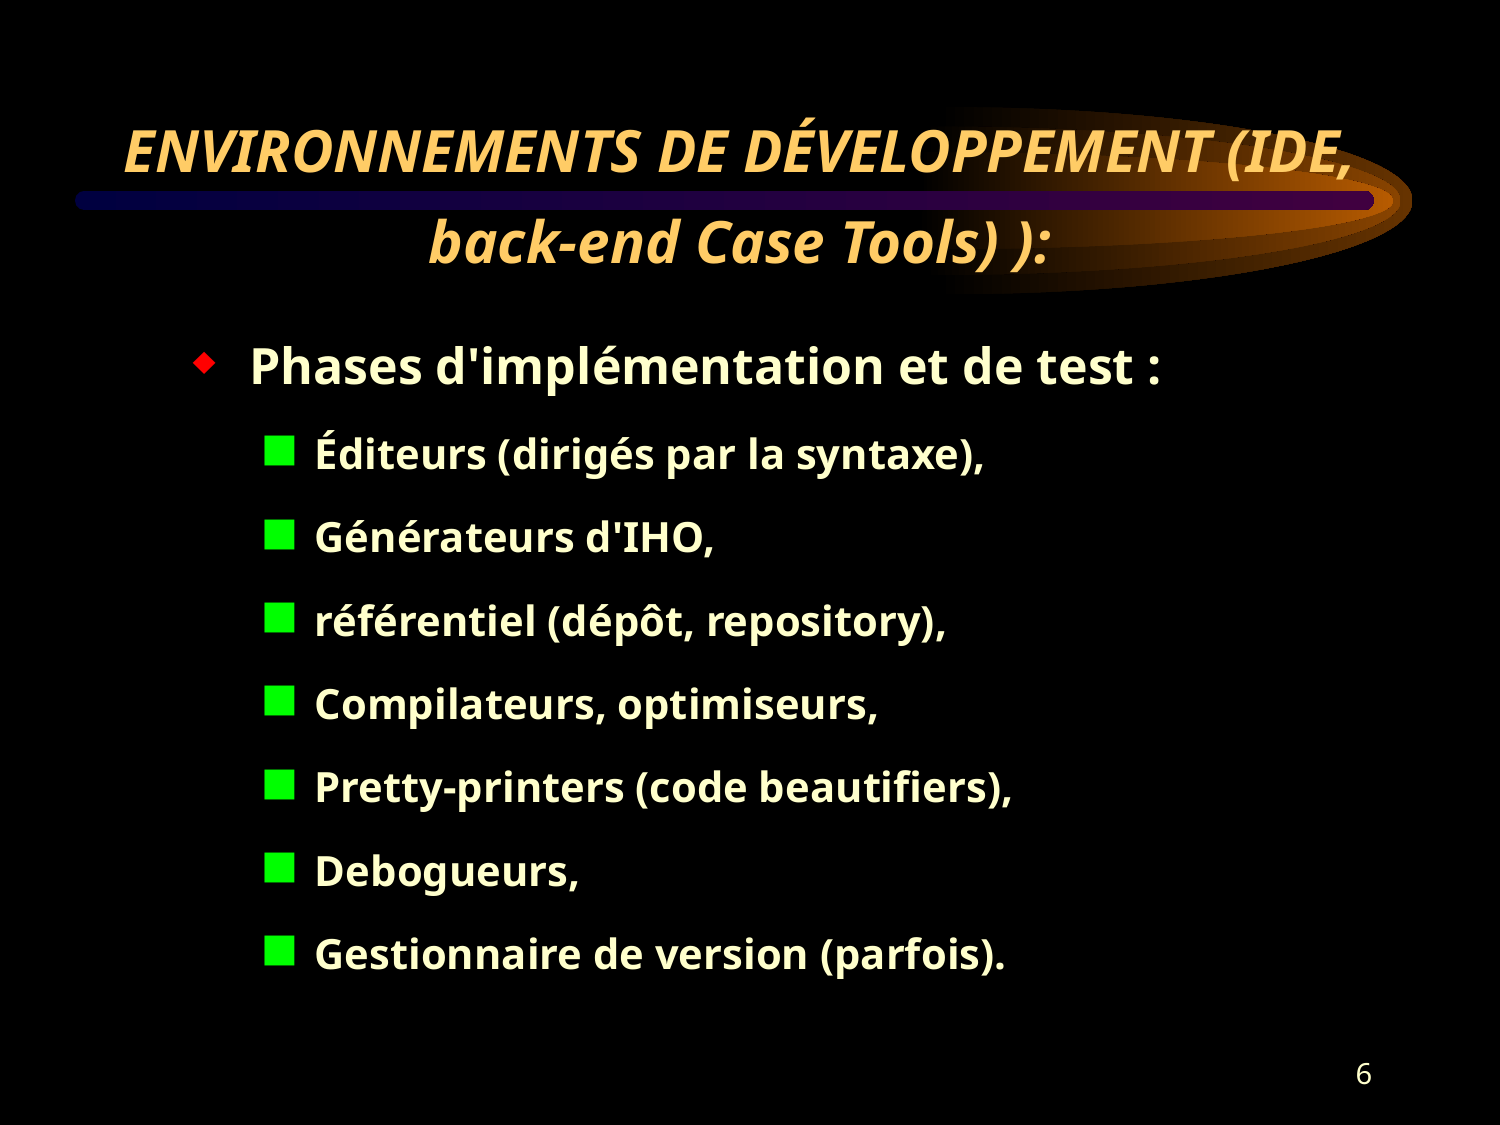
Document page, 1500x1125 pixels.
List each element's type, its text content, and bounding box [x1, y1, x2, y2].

slide_number 6 [1074, 1037, 1388, 1113]
list Phases d'implémentation et de test : Éditeurs (dirigés par la syntaxe), Générateurs d'IHO, référentiel (dépôt, repository), Compilateurs, optimiseurs, Pretty-printers (code beautifiers), Debogueurs, Gestionnaire de version (parfois). [177, 296, 1454, 973]
title ENVIRONNEMENTS DE DÉVELOPPEMENT (IDE, back-end Case Tools) ): [107, 85, 1373, 274]
